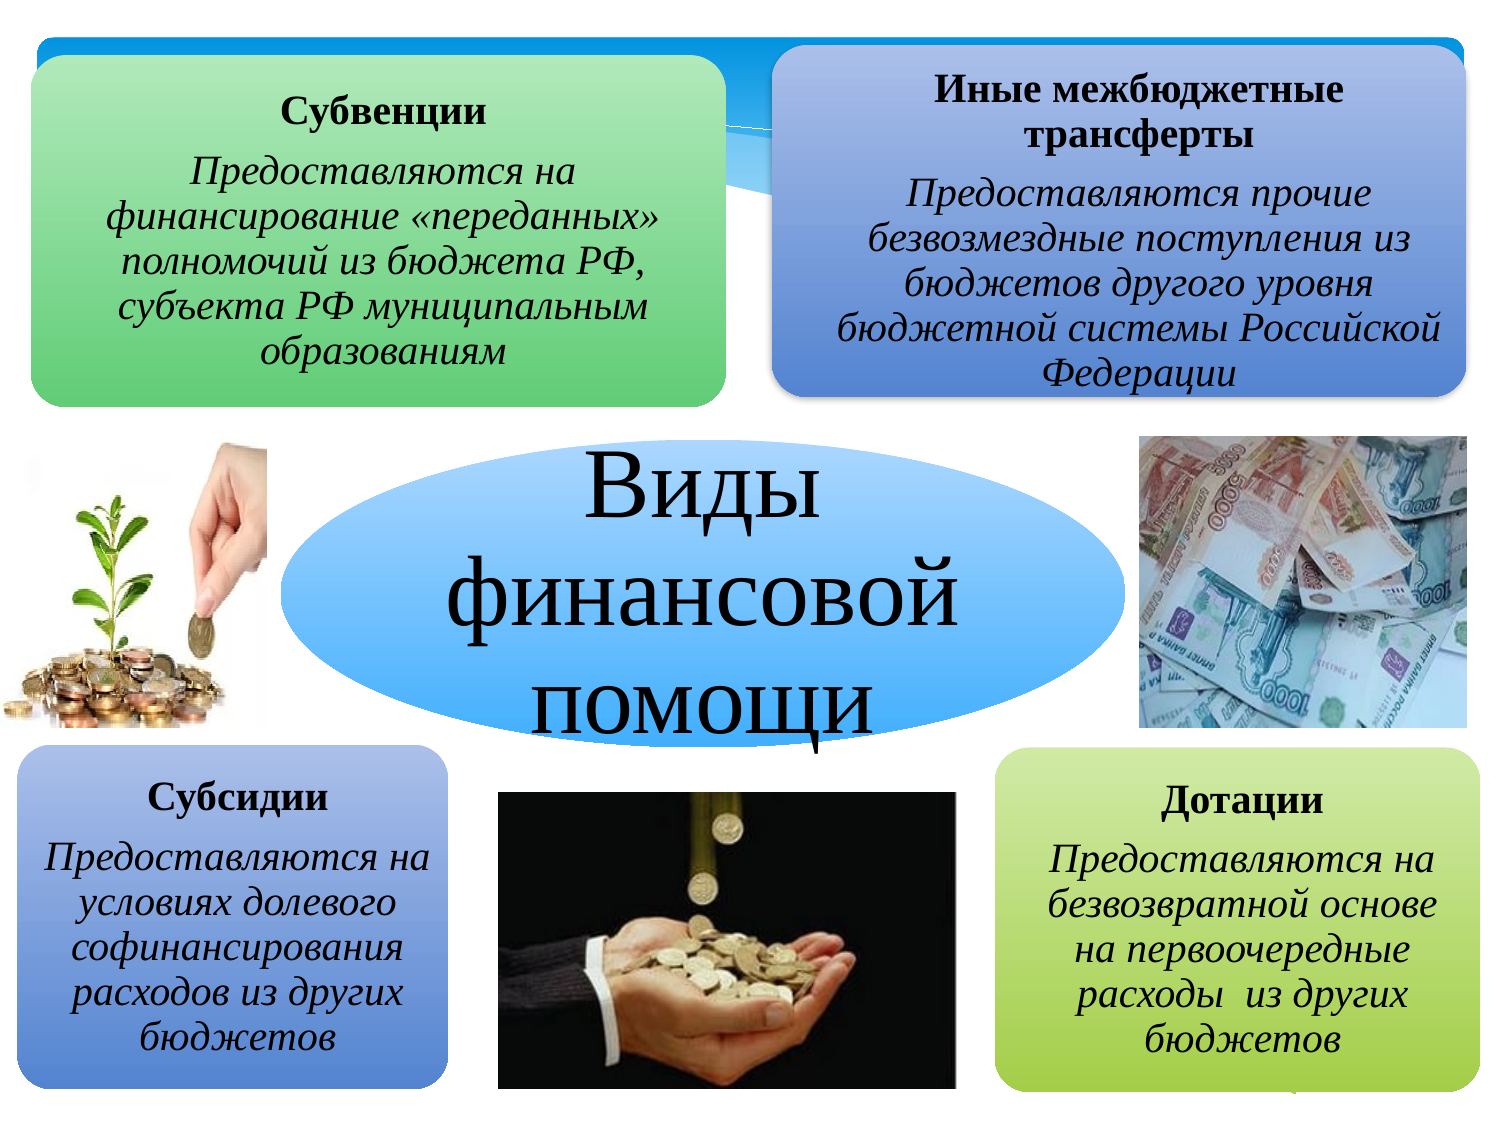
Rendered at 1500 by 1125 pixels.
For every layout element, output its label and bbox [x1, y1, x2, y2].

text_box [30, 54, 1468, 1093]
text_box [412, 44, 1467, 729]
picture [498, 791, 958, 1090]
picture [0, 436, 268, 729]
